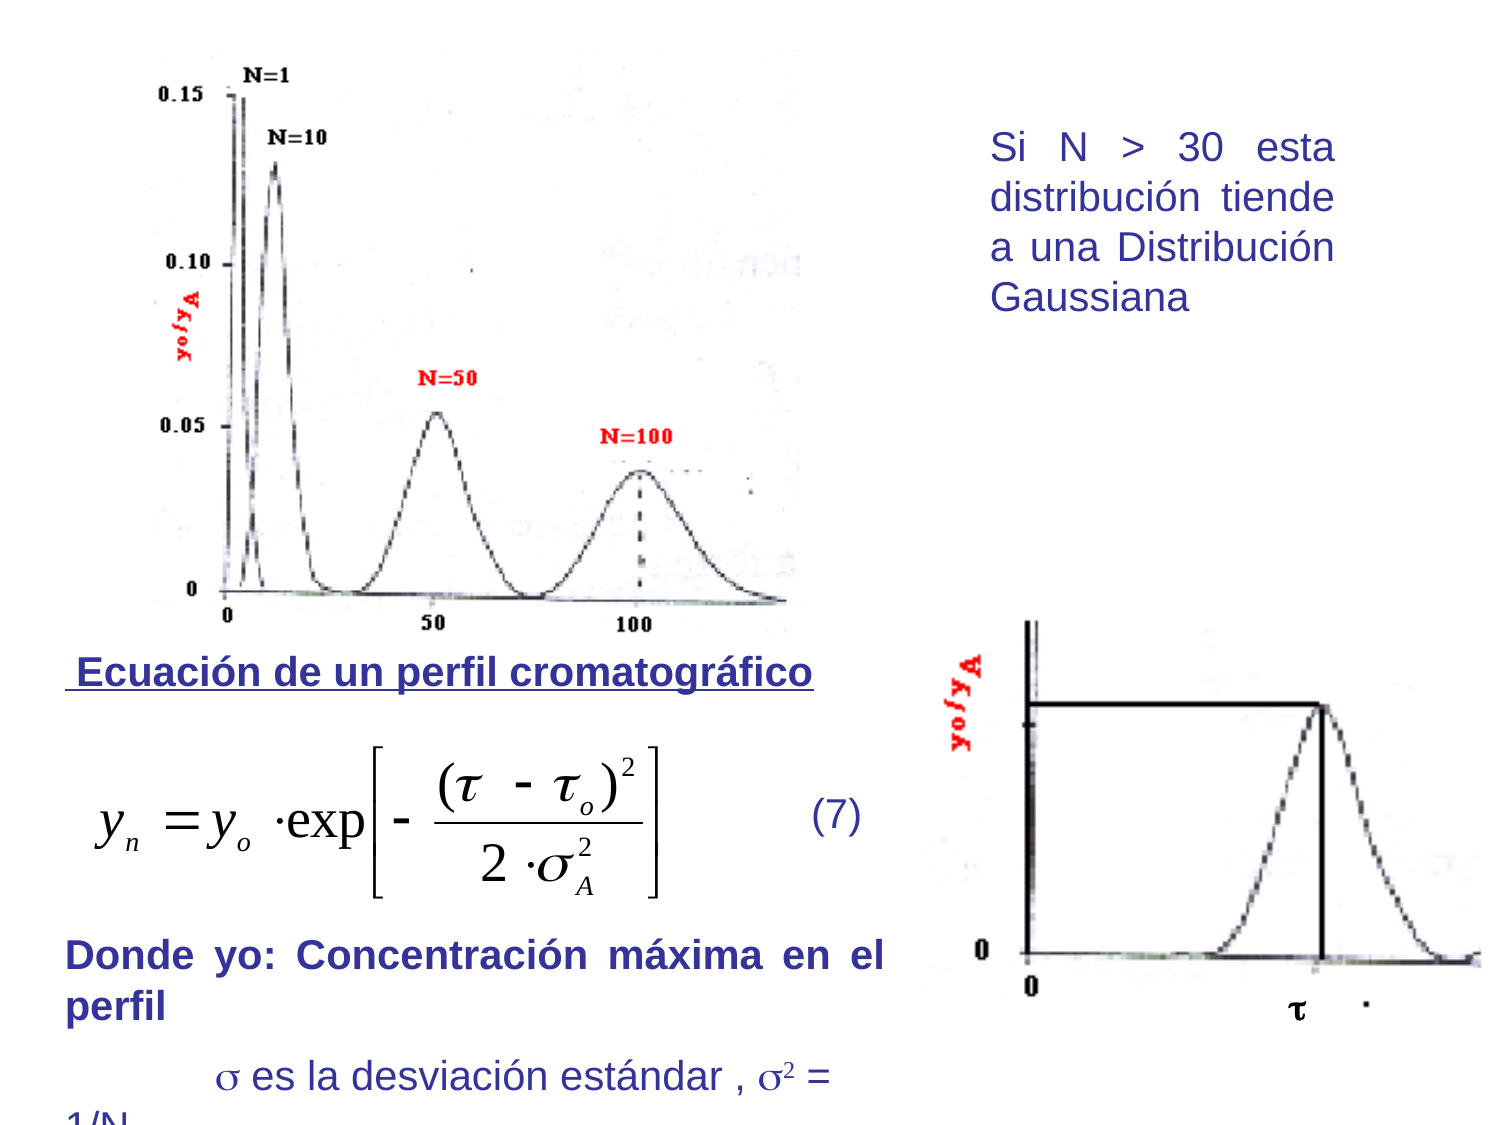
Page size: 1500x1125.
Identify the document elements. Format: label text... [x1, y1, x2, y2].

text_box Si N > 30 esta distribución tiende a una Distribución Gaussiana [974, 112, 1350, 390]
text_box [87, 737, 679, 910]
text_box Ecuación de un perfil cromatográfico (7) Donde yo: Concentración máxima en el perfil s es la desviación estándar , s2 = 1/N [50, 637, 900, 1125]
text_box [149, 49, 801, 637]
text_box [924, 598, 1500, 1051]
